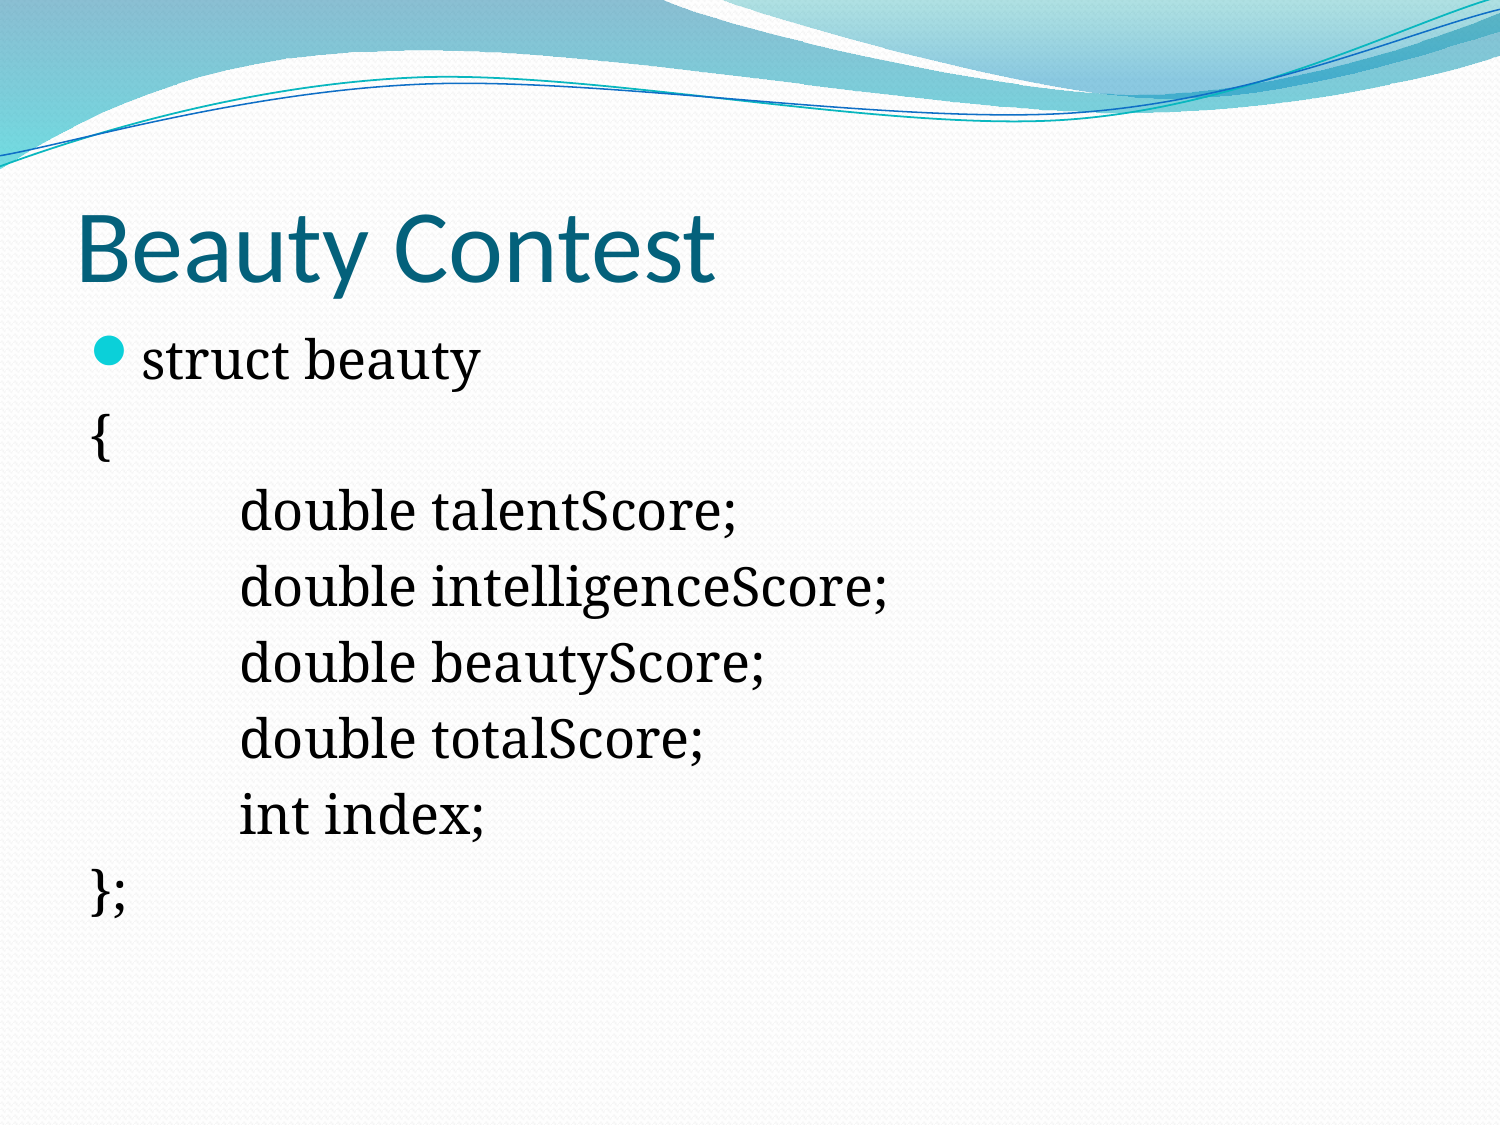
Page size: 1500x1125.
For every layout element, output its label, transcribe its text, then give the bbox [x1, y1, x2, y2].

list struct beauty { double talentScore; double intelligenceScore; double beautyScore; double totalScore; int index; }; [75, 317, 1425, 1038]
title Beauty Contest [75, 115, 1425, 303]
